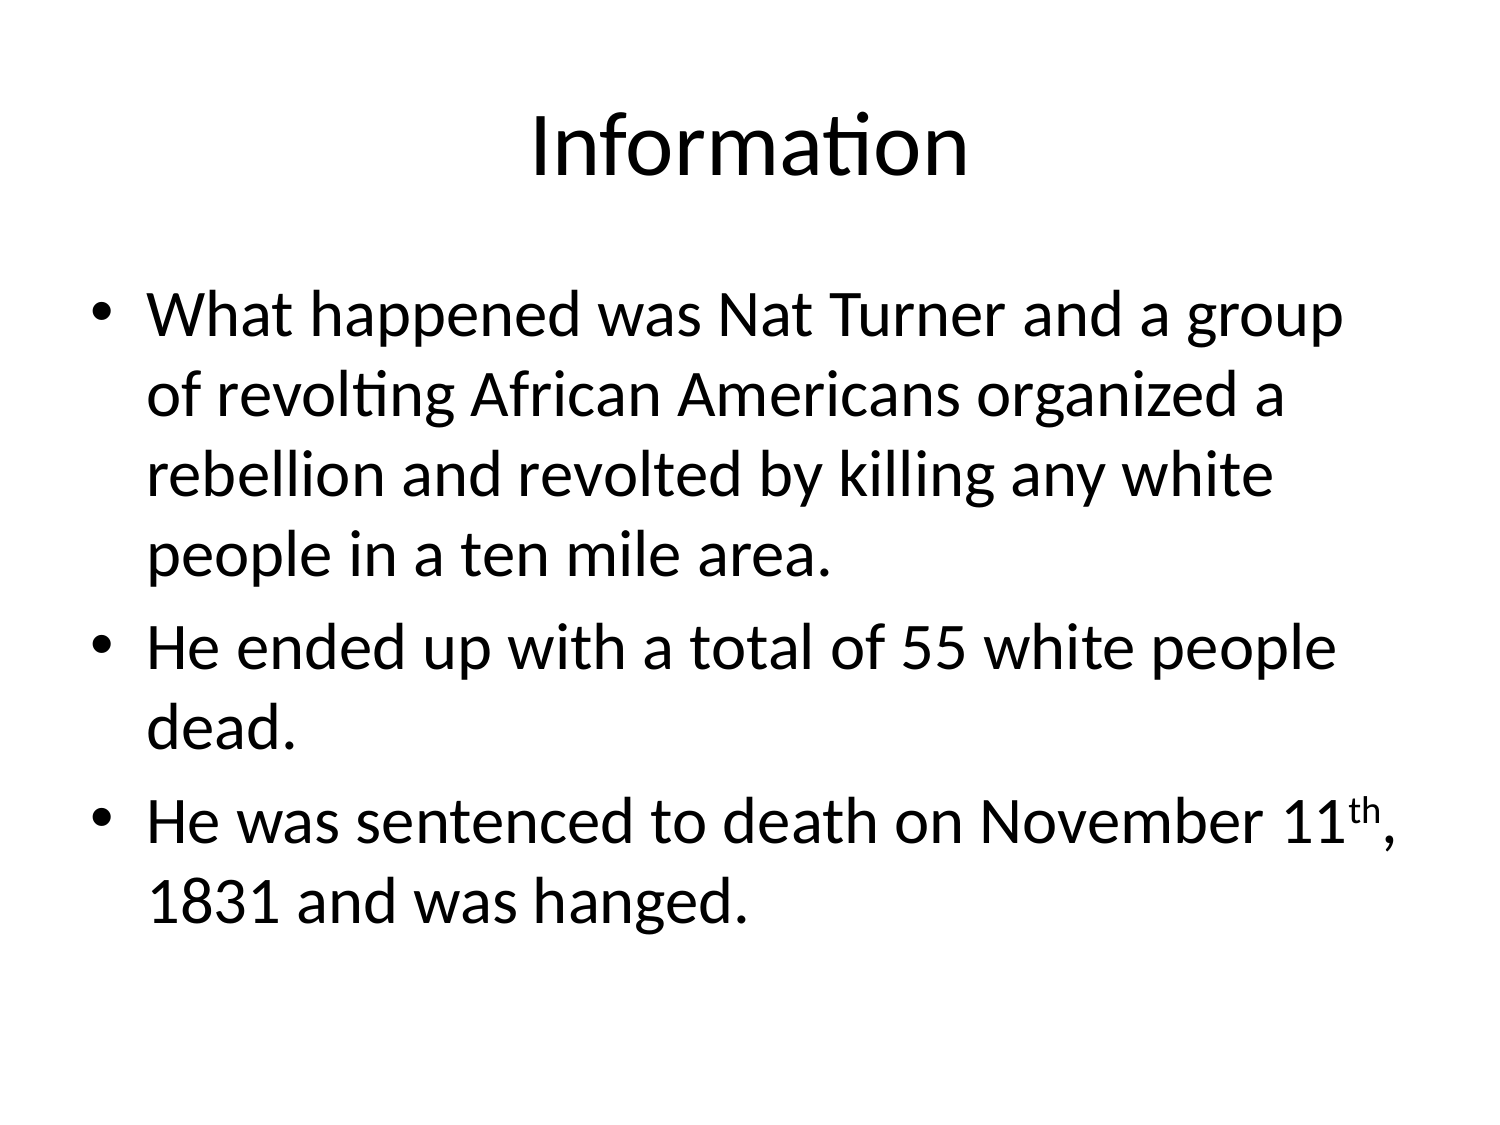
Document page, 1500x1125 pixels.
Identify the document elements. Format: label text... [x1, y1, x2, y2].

title Information [75, 45, 1425, 233]
list What happened was Nat Turner and a group of revolting African Americans organized a rebellion and revolted by killing any white people in a ten mile area. He ended up with a total of 55 white people dead. He was sentenced to death on November 11th, 1831 and was hanged. [75, 262, 1425, 1005]
